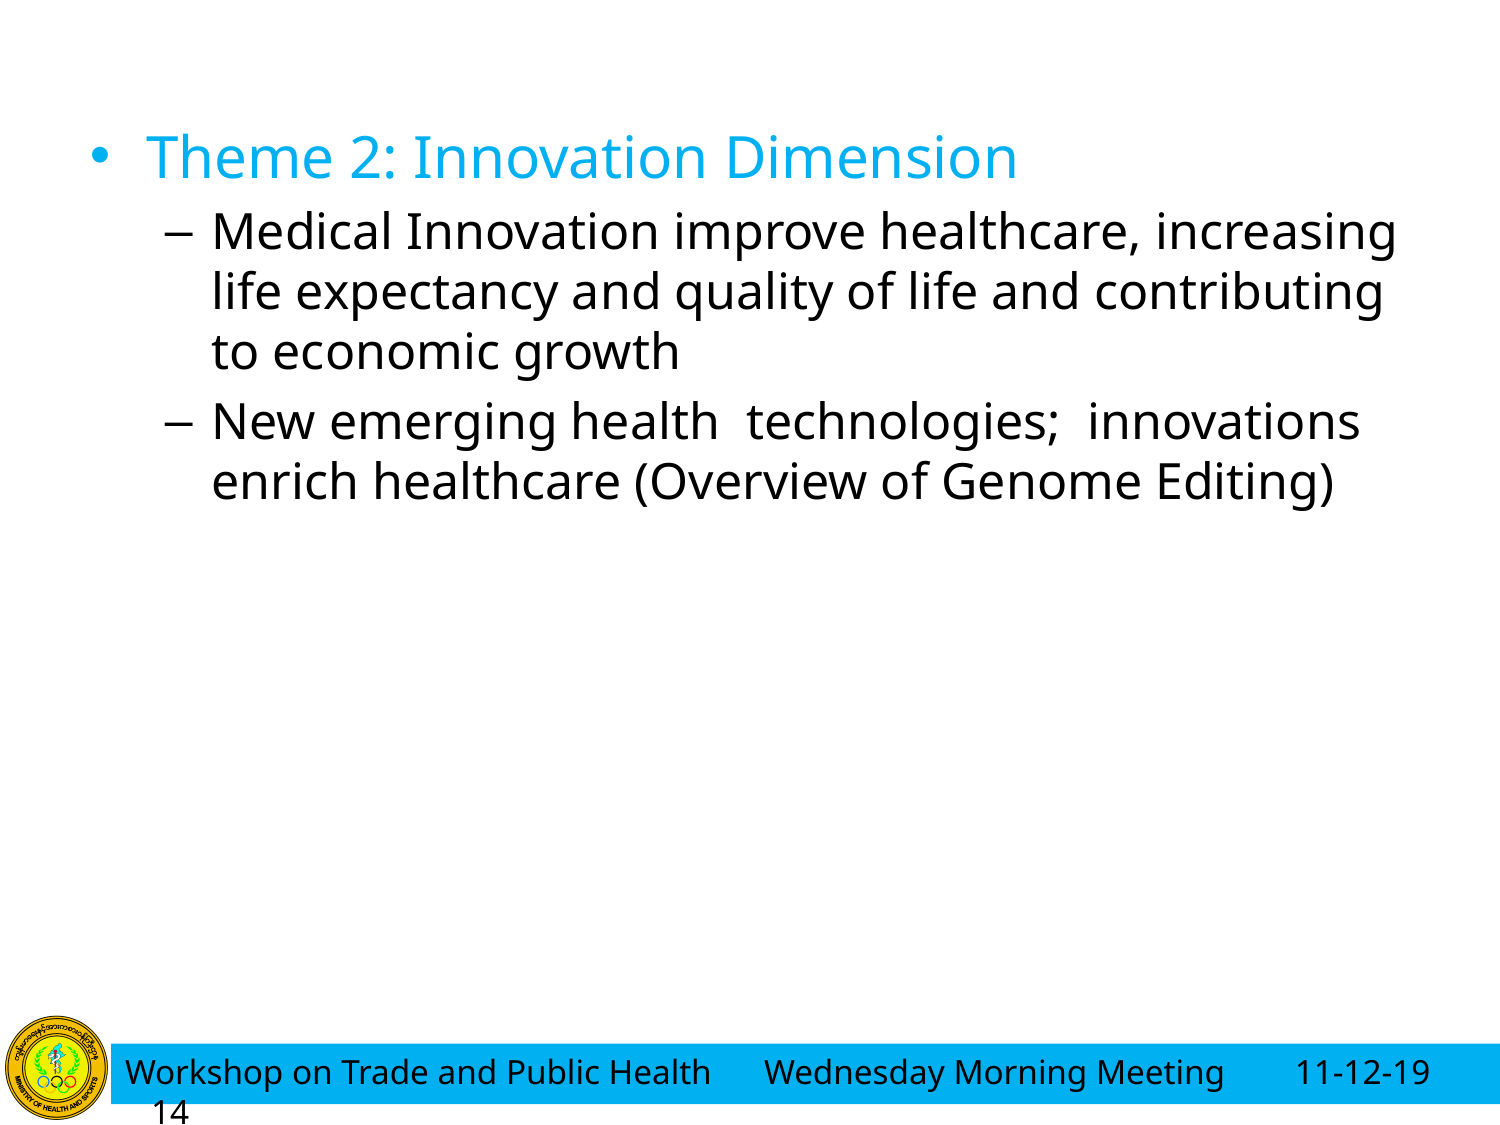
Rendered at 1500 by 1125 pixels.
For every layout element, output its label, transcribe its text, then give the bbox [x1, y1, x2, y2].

list Theme 2: Innovation Dimension Medical Innovation improve healthcare, increasing life expectancy and quality of life and contributing to economic growth New emerging health technologies; innovations enrich healthcare (Overview of Genome Editing) [75, 112, 1425, 1005]
picture [2, 1010, 111, 1125]
